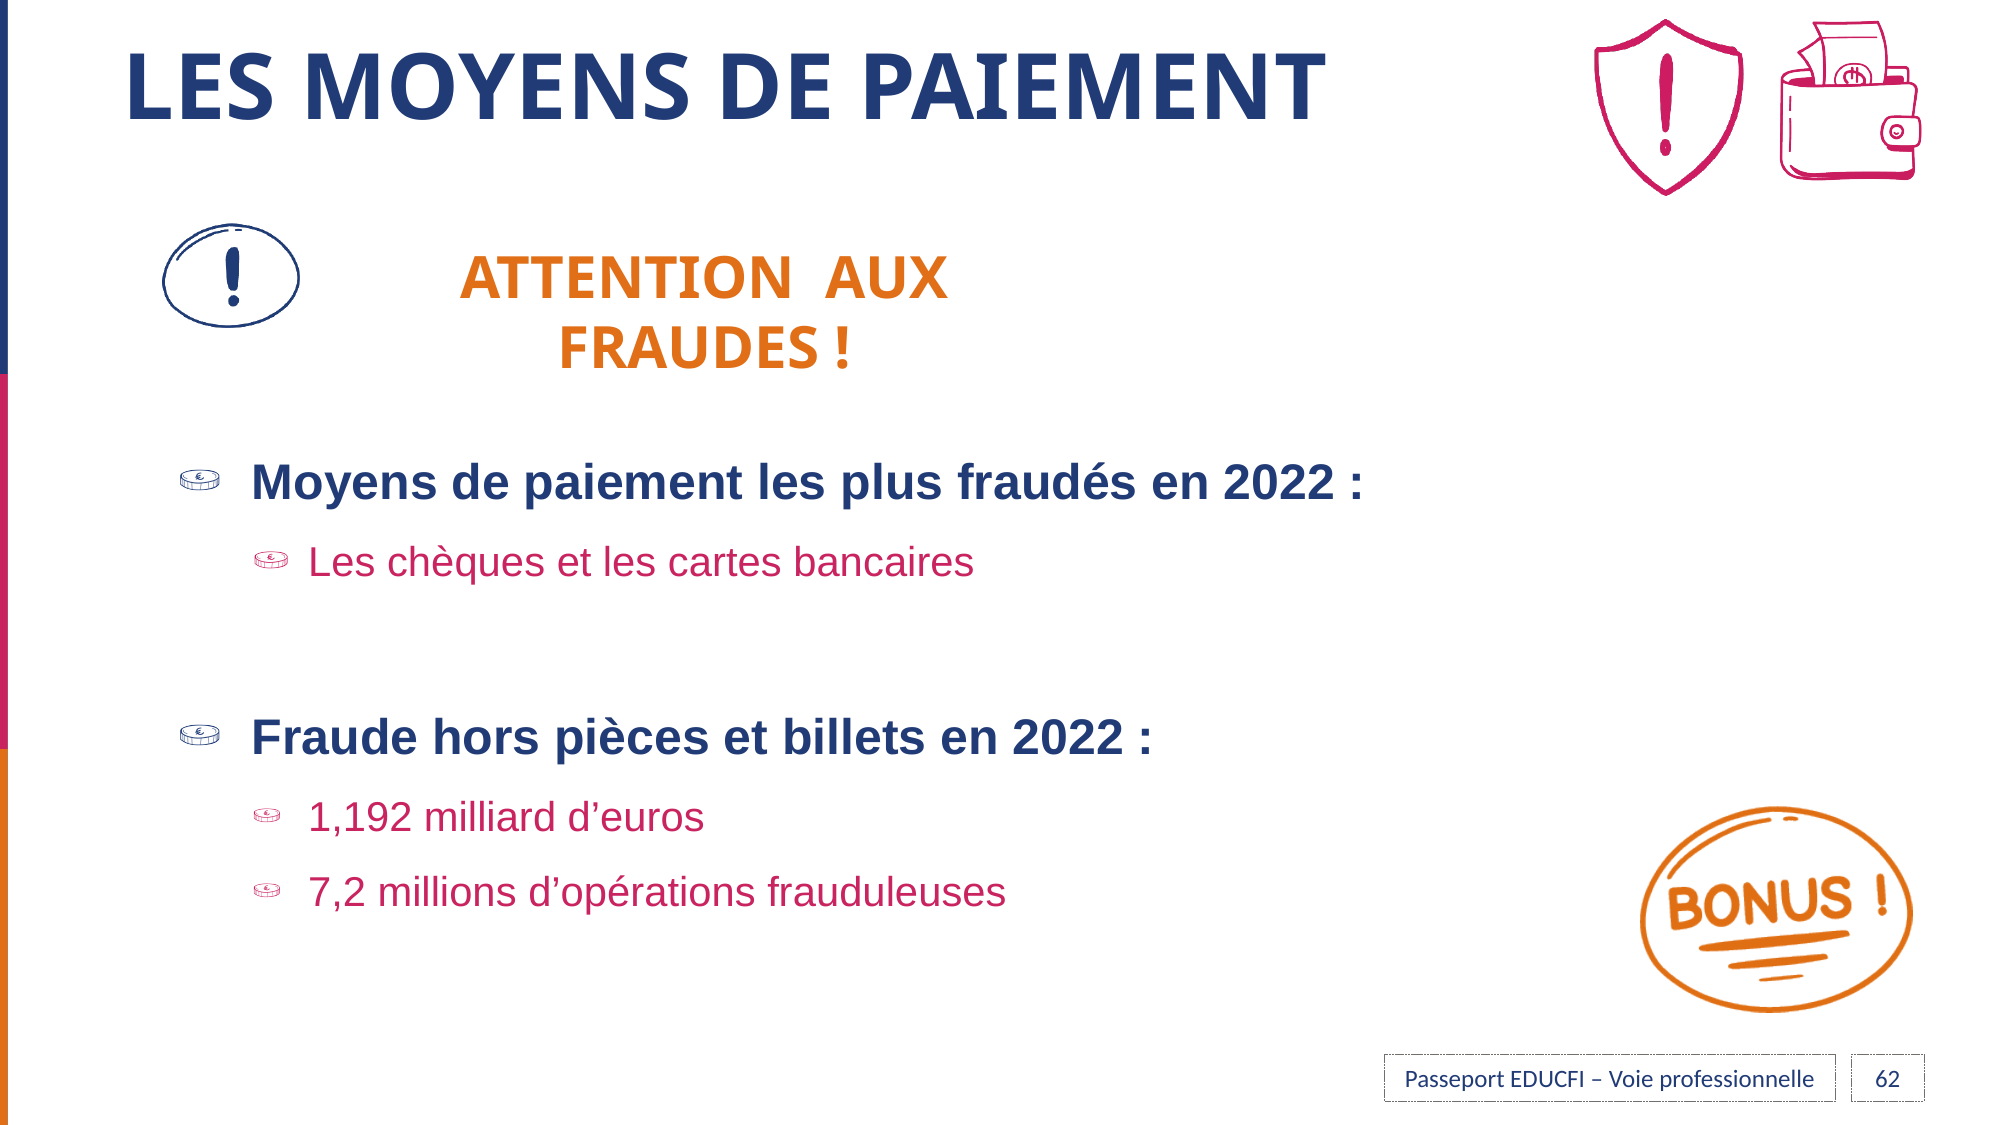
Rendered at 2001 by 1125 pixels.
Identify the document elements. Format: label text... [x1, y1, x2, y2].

picture [1640, 806, 1913, 1013]
picture [0, 0, 8, 1125]
picture [176, 457, 221, 502]
picture [1542, 0, 1940, 233]
picture [176, 712, 221, 757]
text_box ATTENTION AUX FRAUDES ! [314, 232, 1094, 388]
picture [251, 800, 281, 830]
text_box Moyens de paiement les plus fraudés en 2022 : Les chèques et les cartes bancaires Fraude hors pièces et billets en 2022 : 1,192 milliard d’euros 7,2 millions d’opérations frauduleuses [162, 412, 1496, 923]
title LES MOYENS DE PAIEMENT [108, 32, 1542, 148]
picture [162, 223, 300, 328]
picture [251, 875, 281, 905]
slide_number 62 [1851, 1054, 1925, 1102]
footer Passeport EDUCFI – Voie professionnelle [1384, 1054, 1836, 1102]
picture [251, 541, 289, 578]
